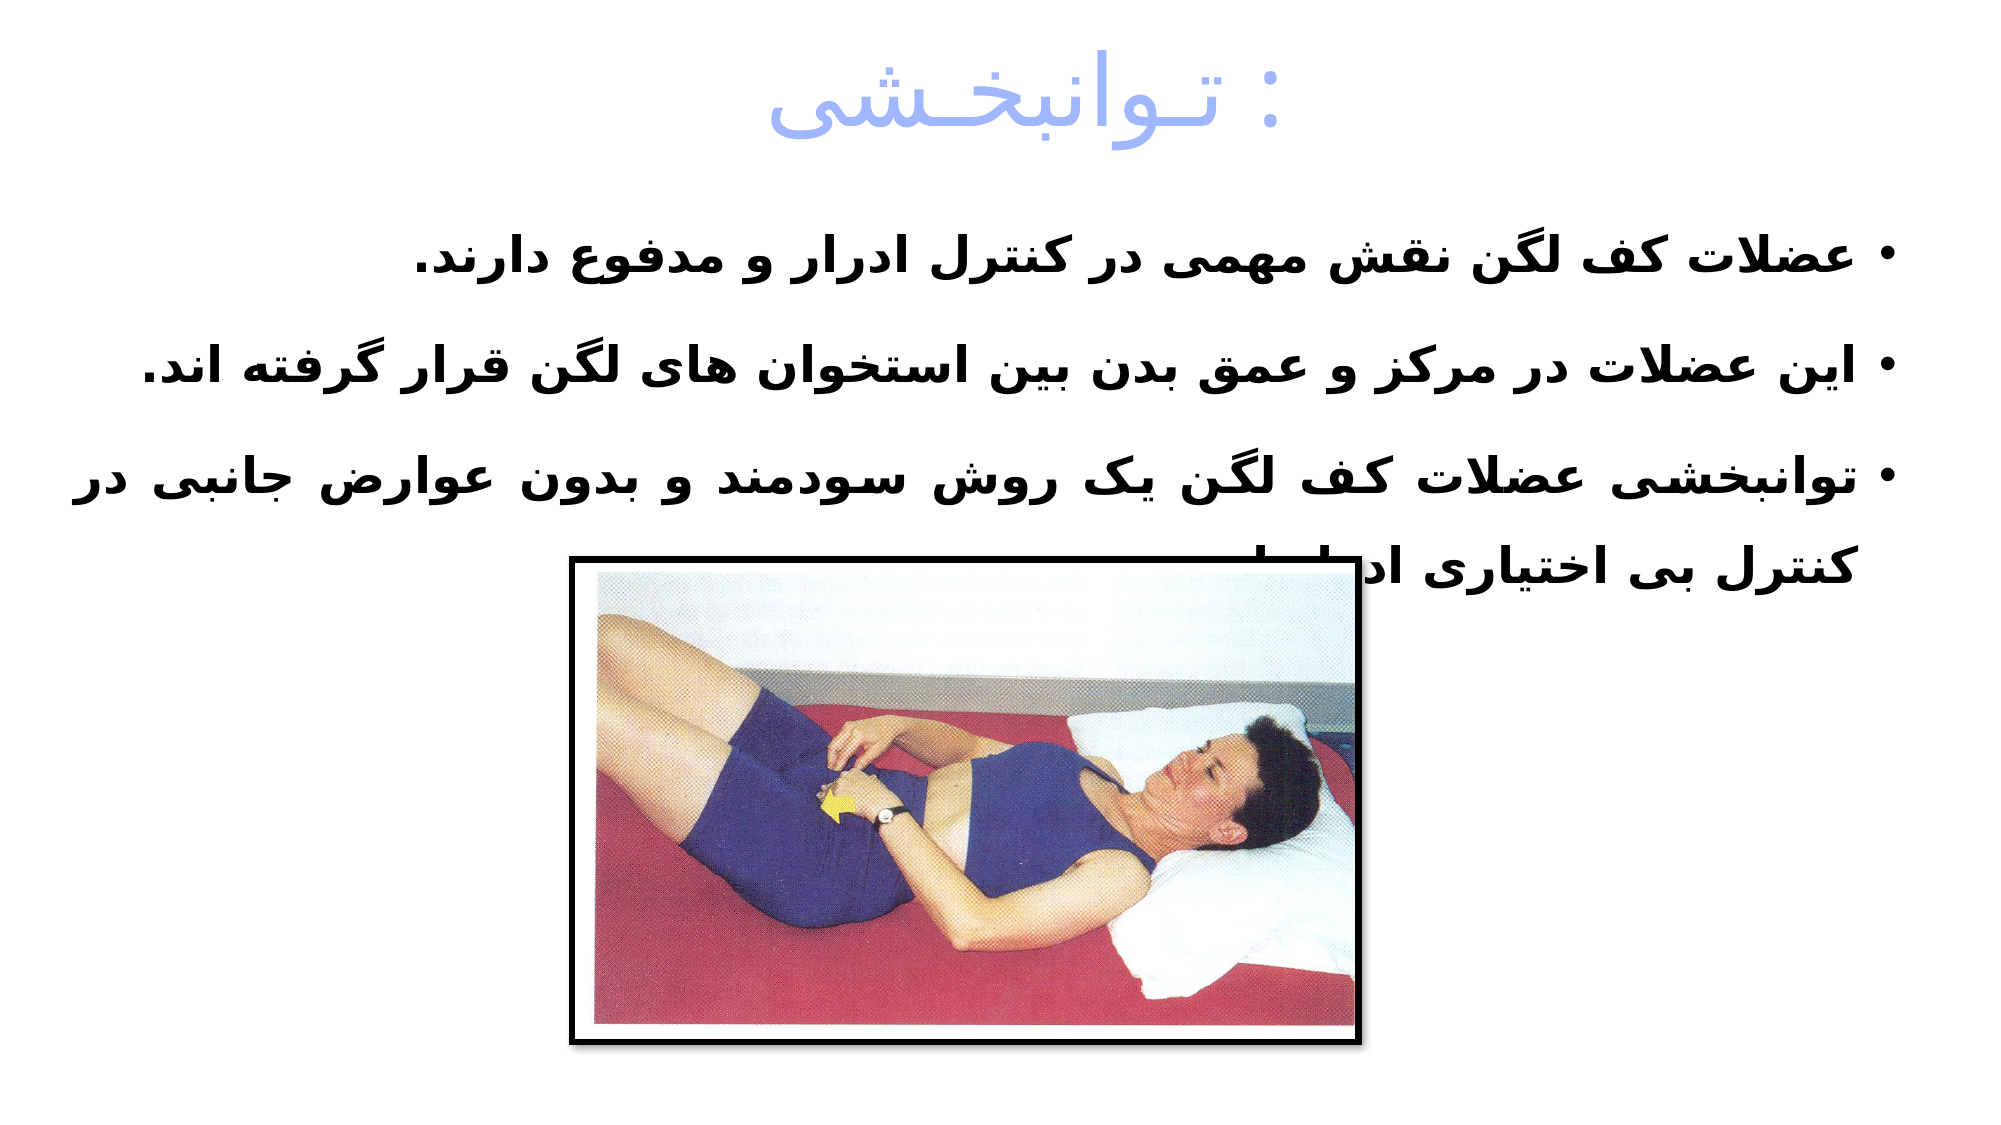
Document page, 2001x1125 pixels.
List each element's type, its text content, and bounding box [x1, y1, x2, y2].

picture [574, 562, 1356, 1039]
title تـوانبخـشی : [678, 15, 1397, 186]
list عضلات کف لگن نقش مهمی در کنترل ادرار و مدفوع دارند. این عضلات در مرکز و عمق بدن بین استخوان های لگن قرار گرفته اند. توانبخشی عضلات کف لگن یک روش سودمند و بدون عوارض جانبی در کنترل بی اختیاری ادرار است. [54, 184, 1912, 1063]
